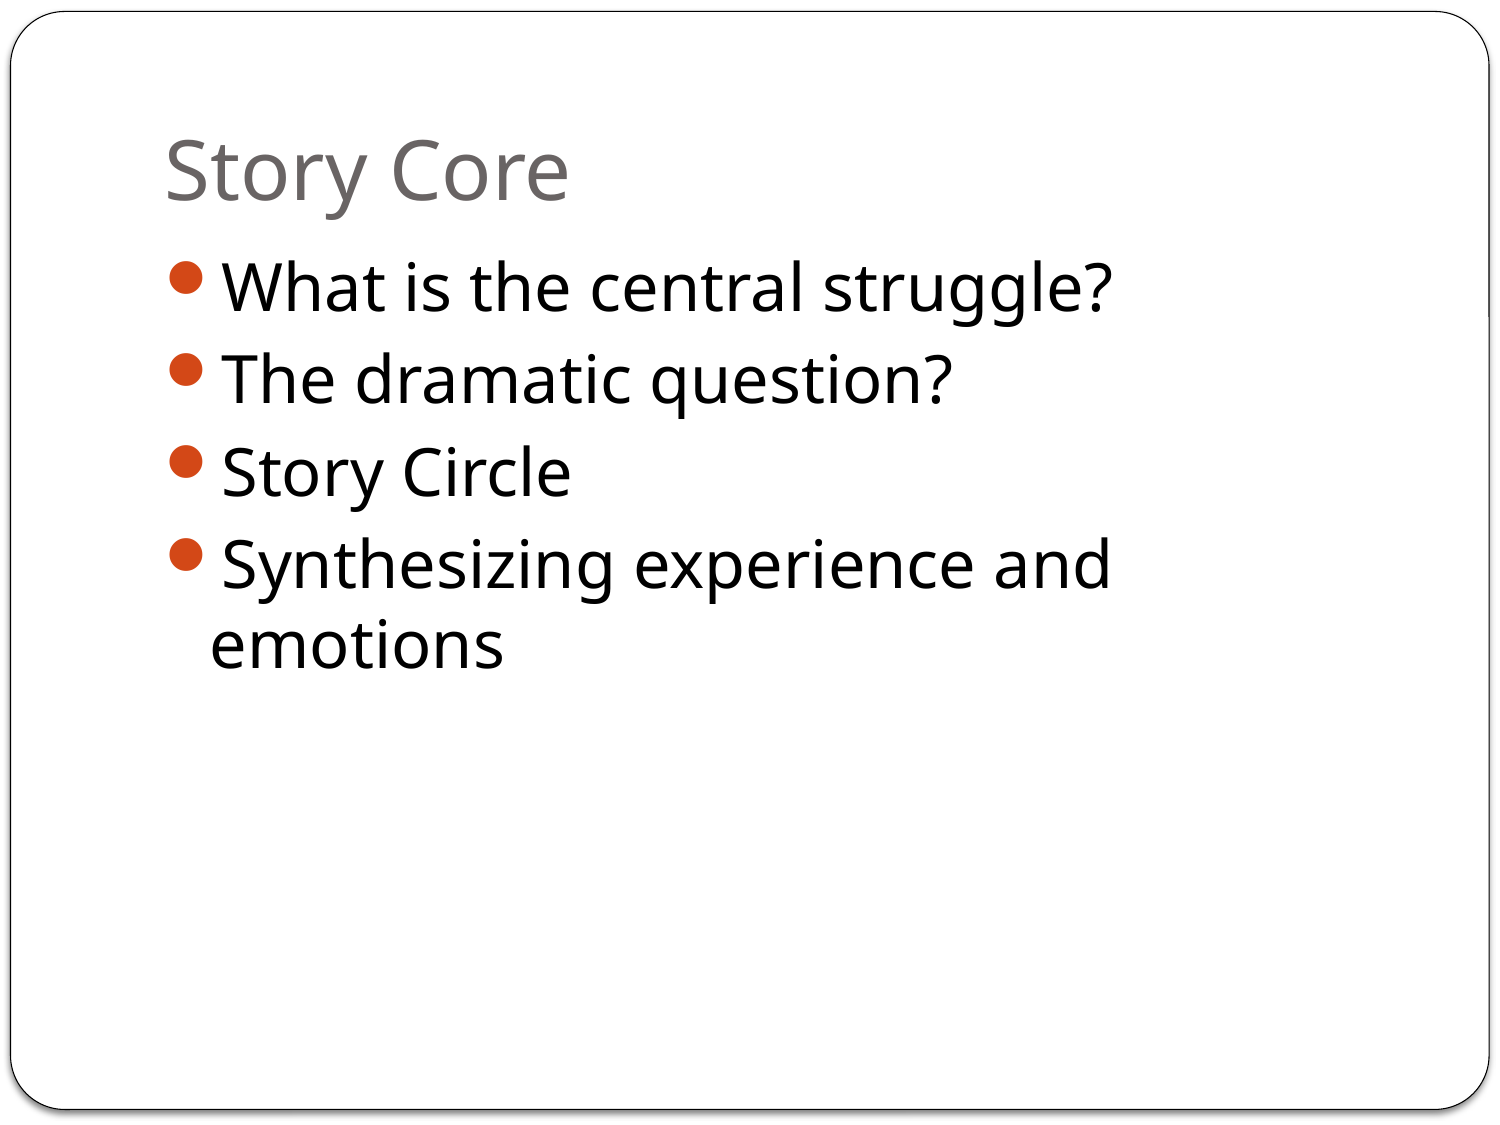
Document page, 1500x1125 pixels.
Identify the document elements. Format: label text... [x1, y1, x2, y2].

list What is the central struggle? The dramatic question? Story Circle Synthesizing experience and emotions [150, 237, 1425, 988]
title Story Core [150, 45, 1425, 233]
